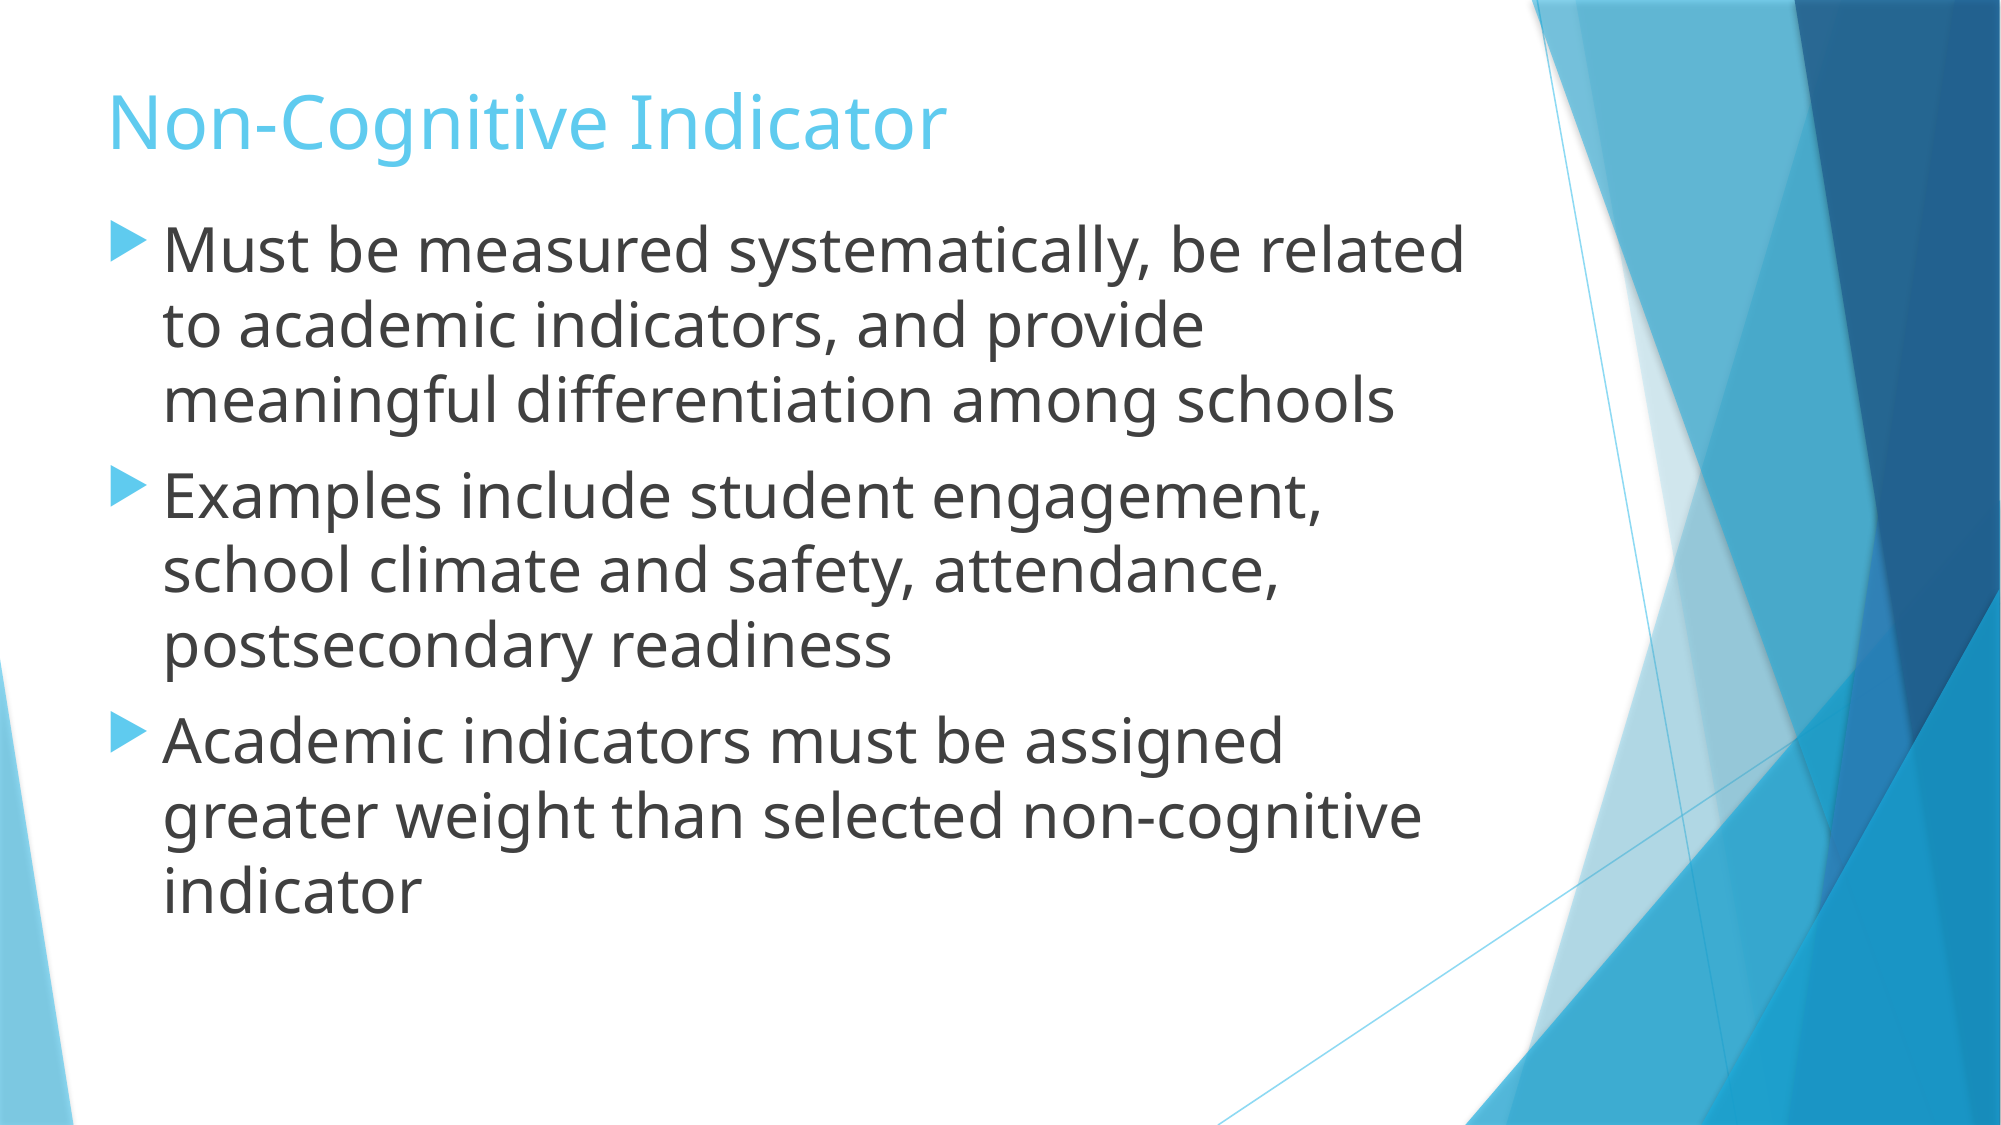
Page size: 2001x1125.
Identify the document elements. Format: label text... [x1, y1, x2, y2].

list Must be measured systematically, be related to academic indicators, and provide meaningful differentiation among schools Examples include student engagement, school climate and safety, attendance, postsecondary readiness Academic indicators must be assigned greater weight than selected non-cognitive indicator [91, 202, 1502, 1087]
title Non-Cognitive Indicator [91, 67, 1502, 202]
